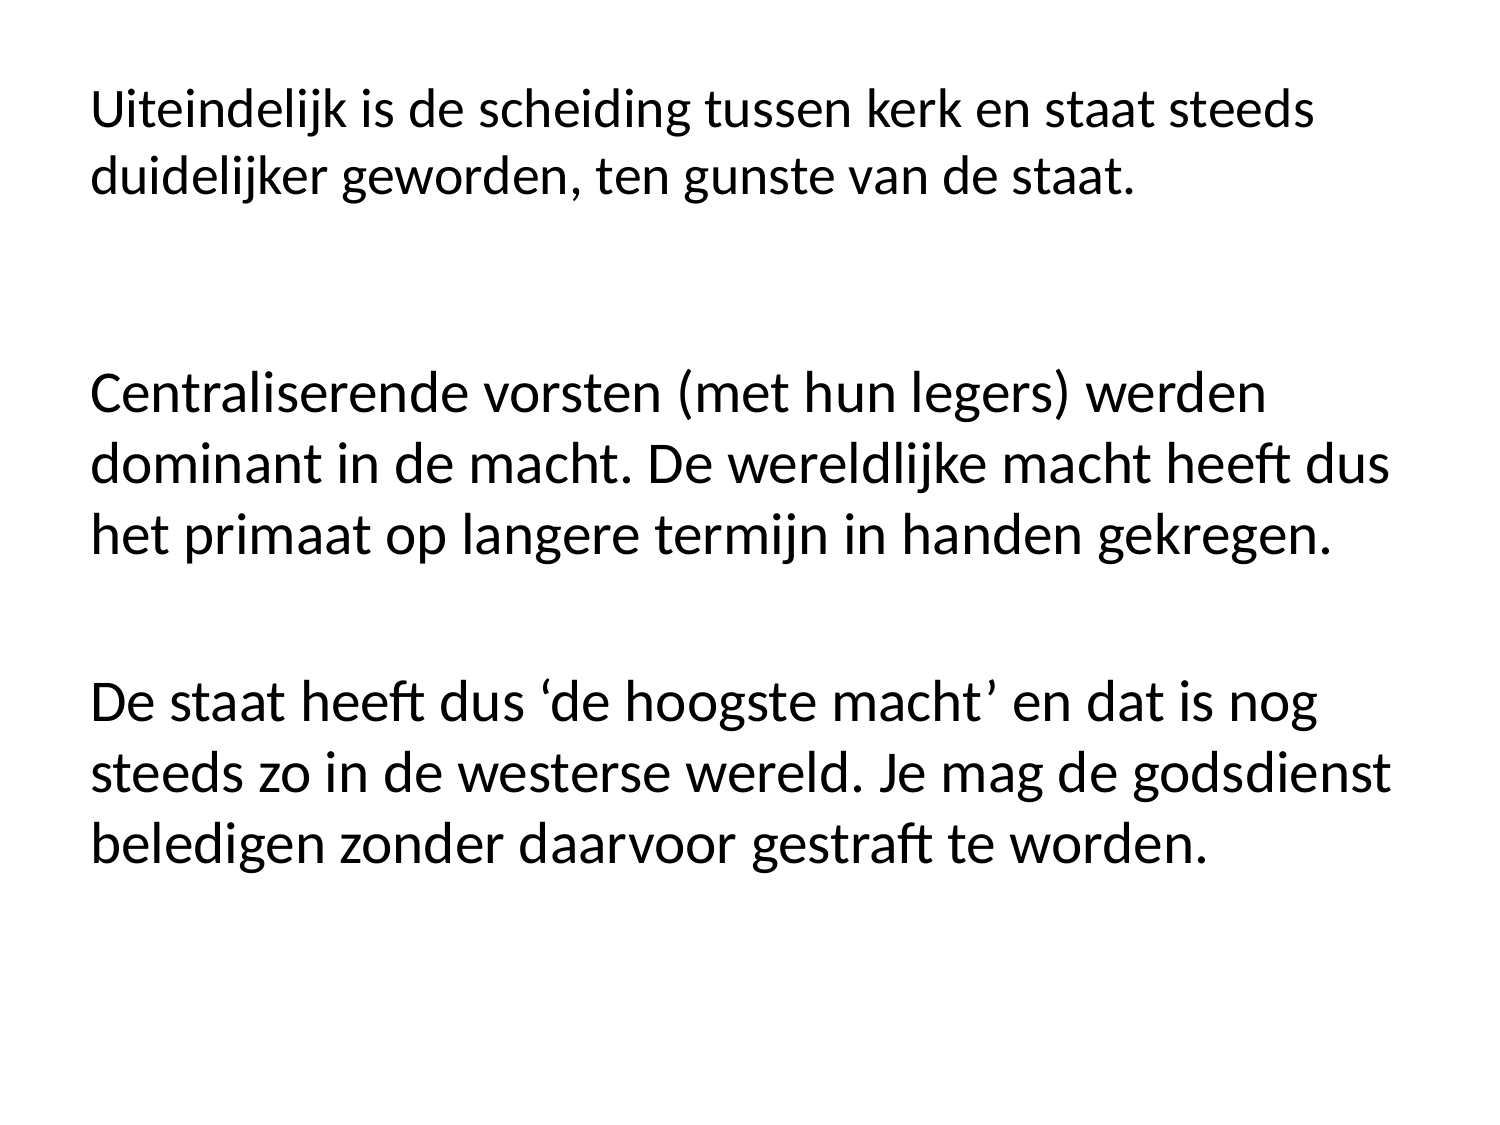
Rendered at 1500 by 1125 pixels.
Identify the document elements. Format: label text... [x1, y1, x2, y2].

list Centraliserende vorsten (met hun legers) werden dominant in de macht. De wereldlijke macht heeft dus het primaat op langere termijn in handen gekregen. De staat heeft dus ‘de hoogste macht’ en dat is nog steeds zo in de westerse wereld. Je mag de godsdienst beledigen zonder daarvoor gestraft te worden. [75, 262, 1425, 1005]
title Uiteindelijk is de scheiding tussen kerk en staat steeds duidelijker geworden, ten gunste van de staat. [75, 45, 1425, 233]
